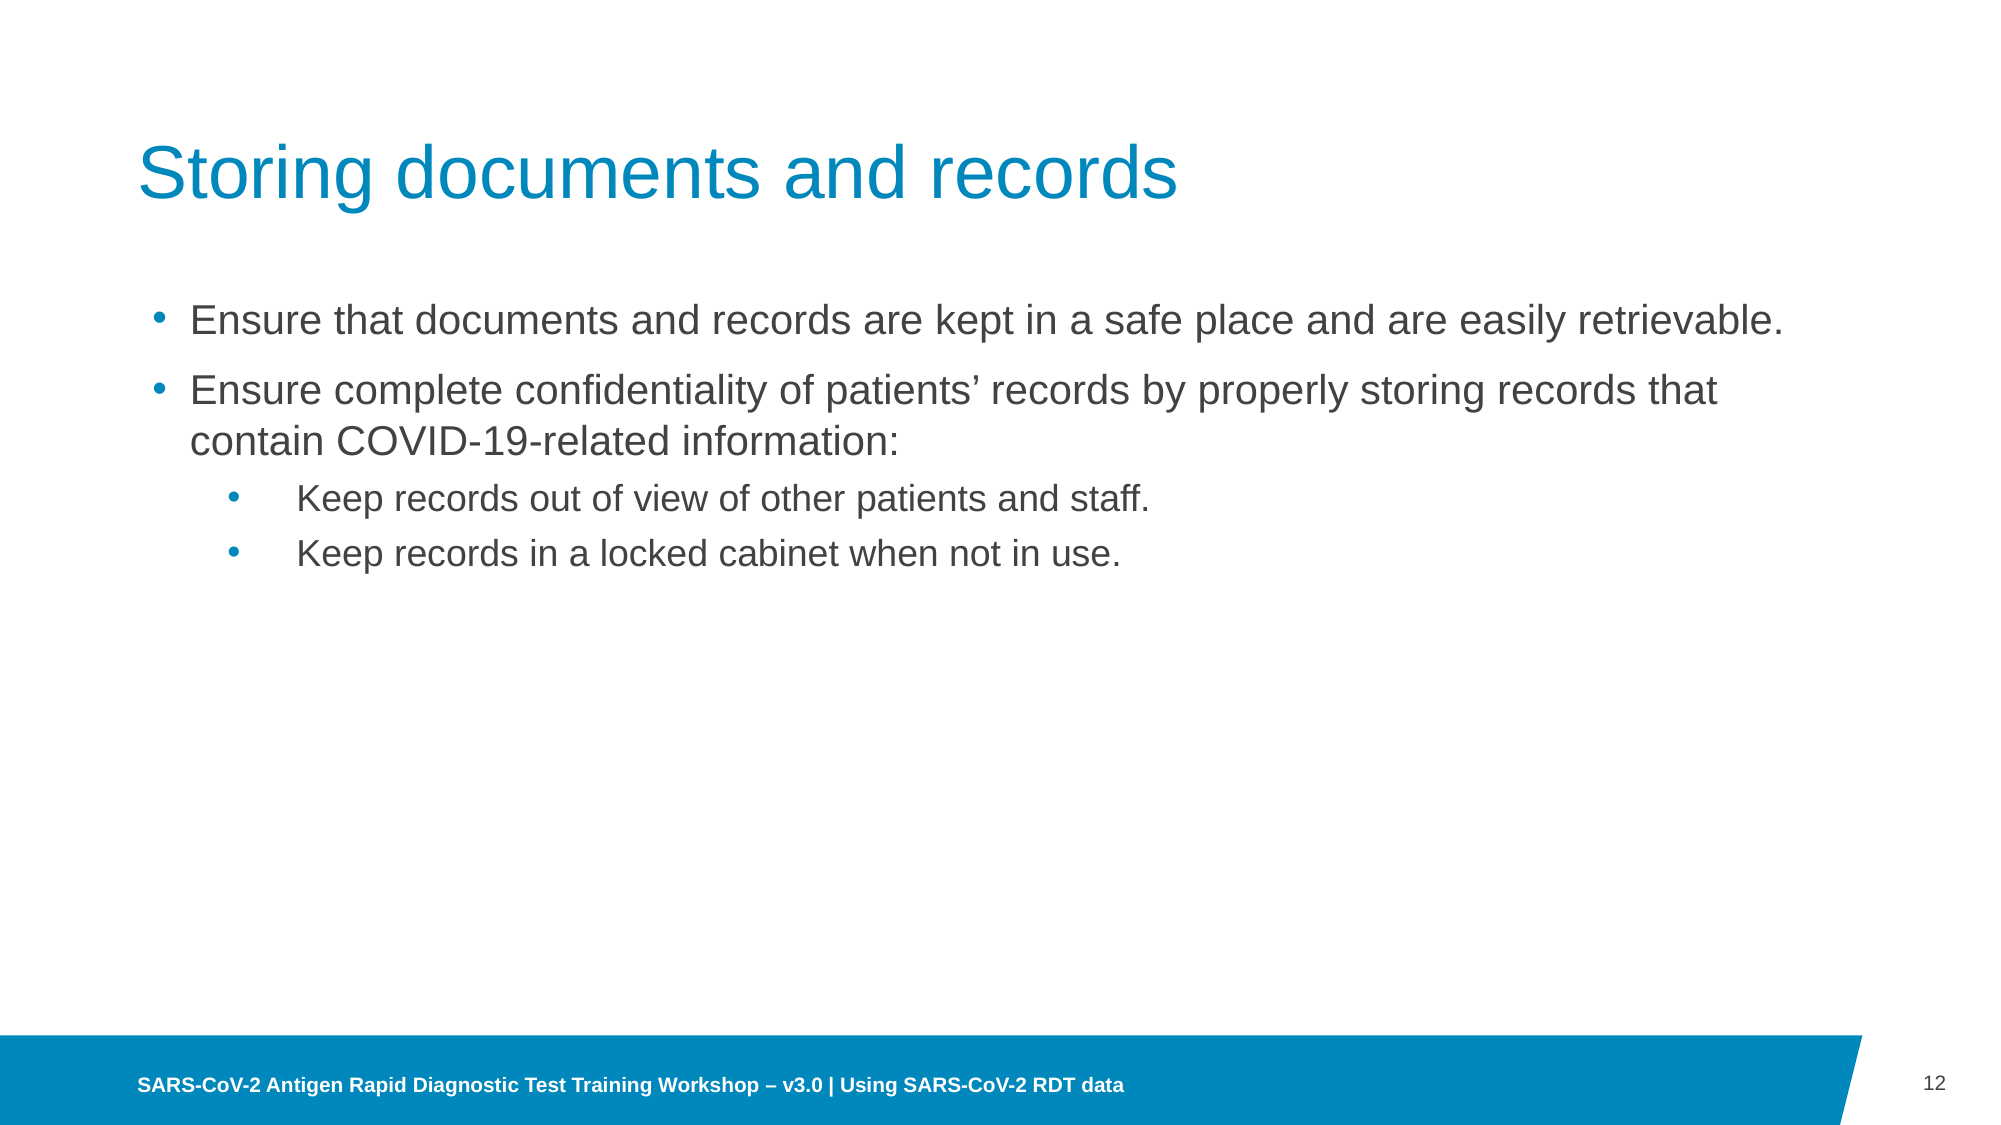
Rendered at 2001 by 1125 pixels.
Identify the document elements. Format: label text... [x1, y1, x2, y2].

title Storing documents and records [137, 59, 1863, 215]
slide_number 12 [1862, 1035, 1947, 1125]
list Ensure that documents and records are kept in a safe place and are easily retrievable. Ensure complete confidentiality of patients’ records by properly storing records that contain COVID-19-related information: Keep records out of view of other patients and staff. Keep records in a locked cabinet when not in use. [137, 284, 1863, 1014]
footer SARS-CoV-2 Antigen Rapid Diagnostic Test Training Workshop – v3.0 | Using SARS-CoV-2 RDT data [137, 1042, 1338, 1125]
